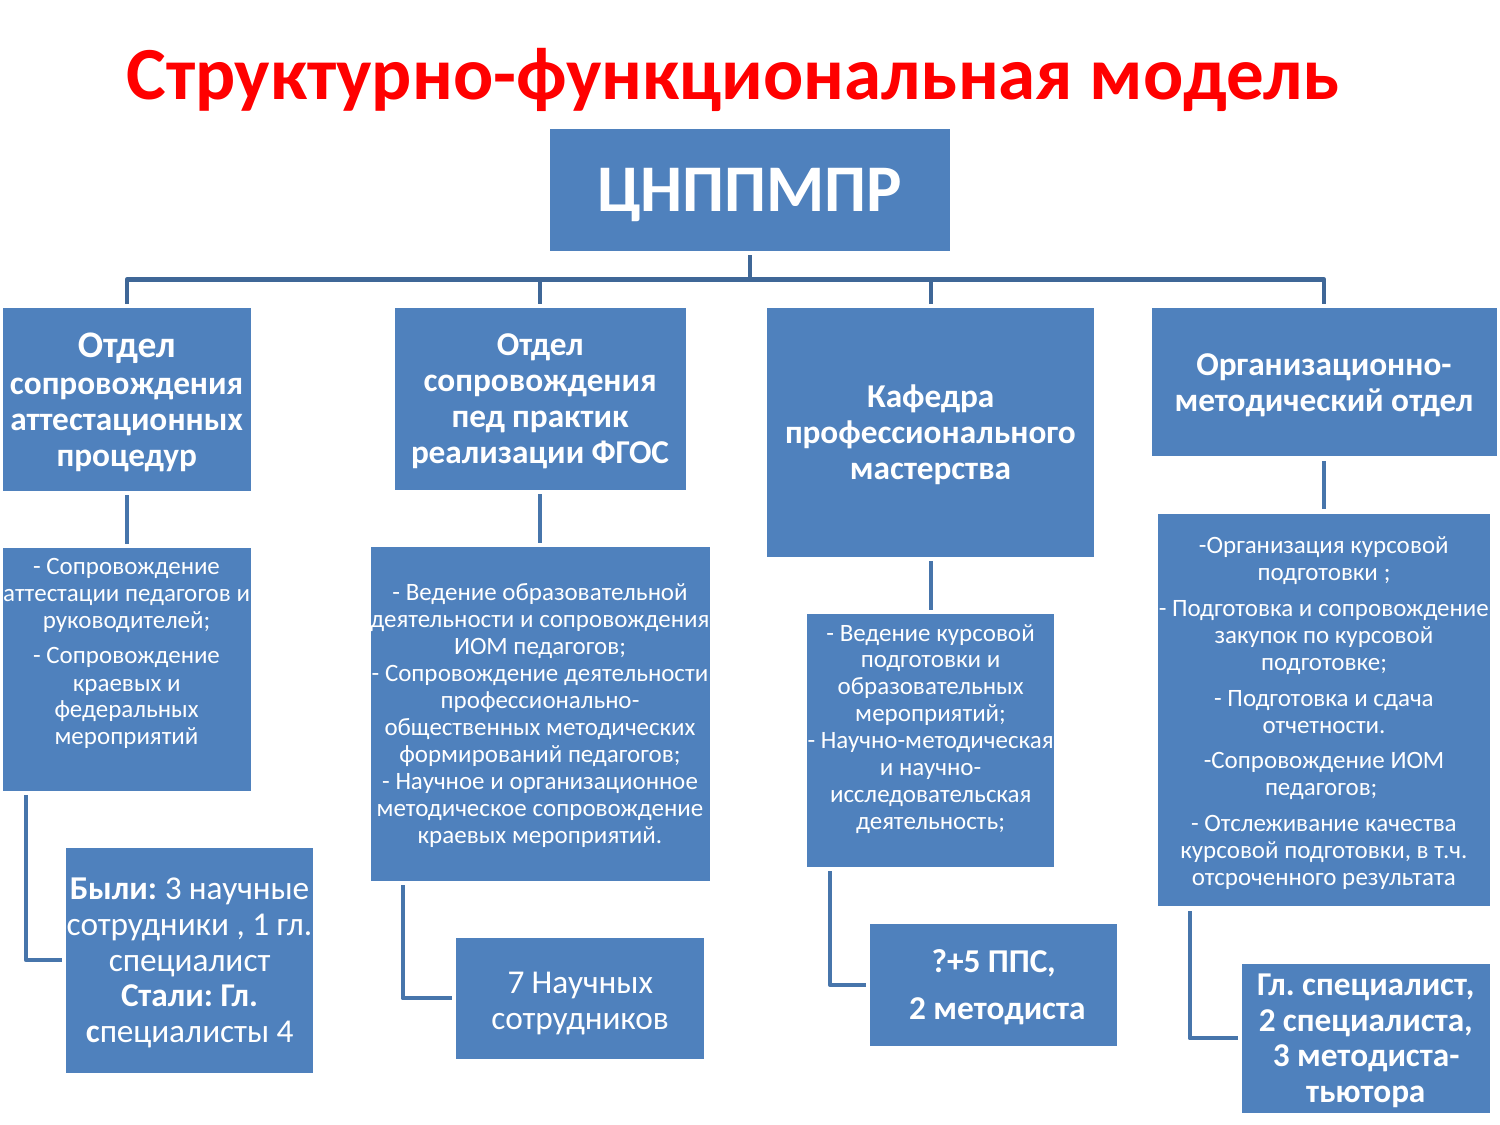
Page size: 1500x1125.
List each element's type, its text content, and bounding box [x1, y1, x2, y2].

title Структурно-функциональная модель [58, 0, 1409, 115]
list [0, 116, 1500, 1125]
